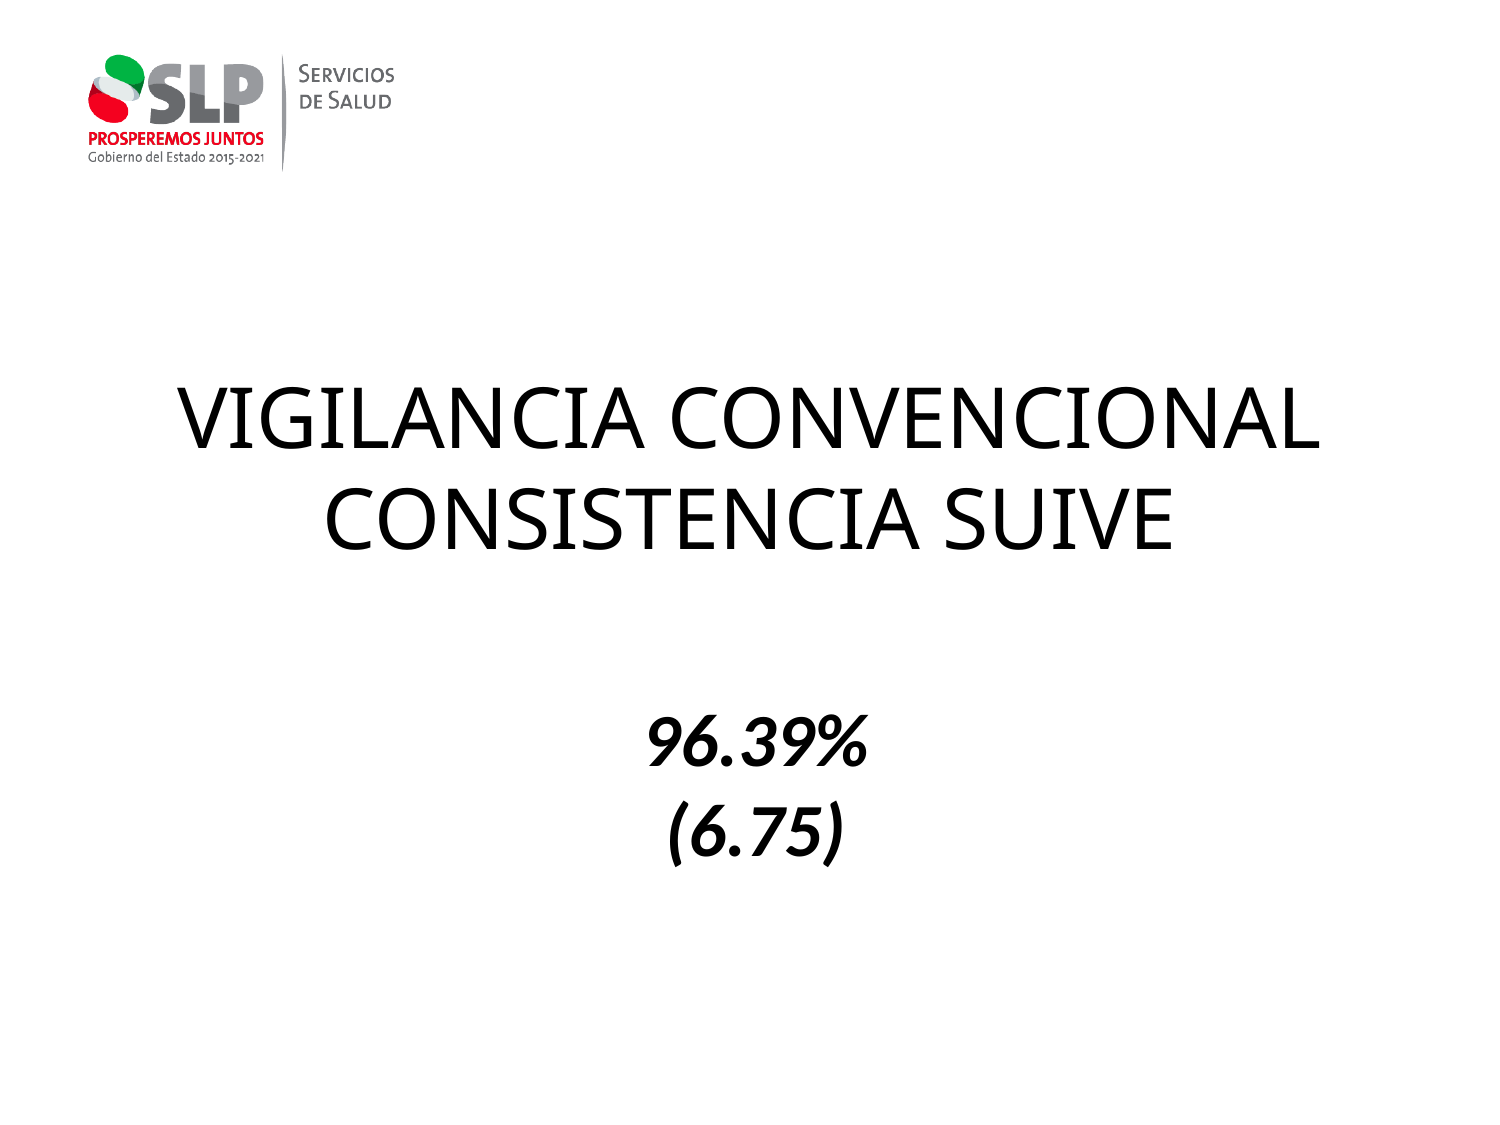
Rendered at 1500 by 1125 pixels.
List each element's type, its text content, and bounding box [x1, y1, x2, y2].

text_box 96.39% (6.75) [525, 684, 987, 880]
text_box VIGILANCIA CONVENCIONAL CONSISTENCIA SUIVE [88, 255, 1412, 574]
picture [88, 54, 394, 172]
